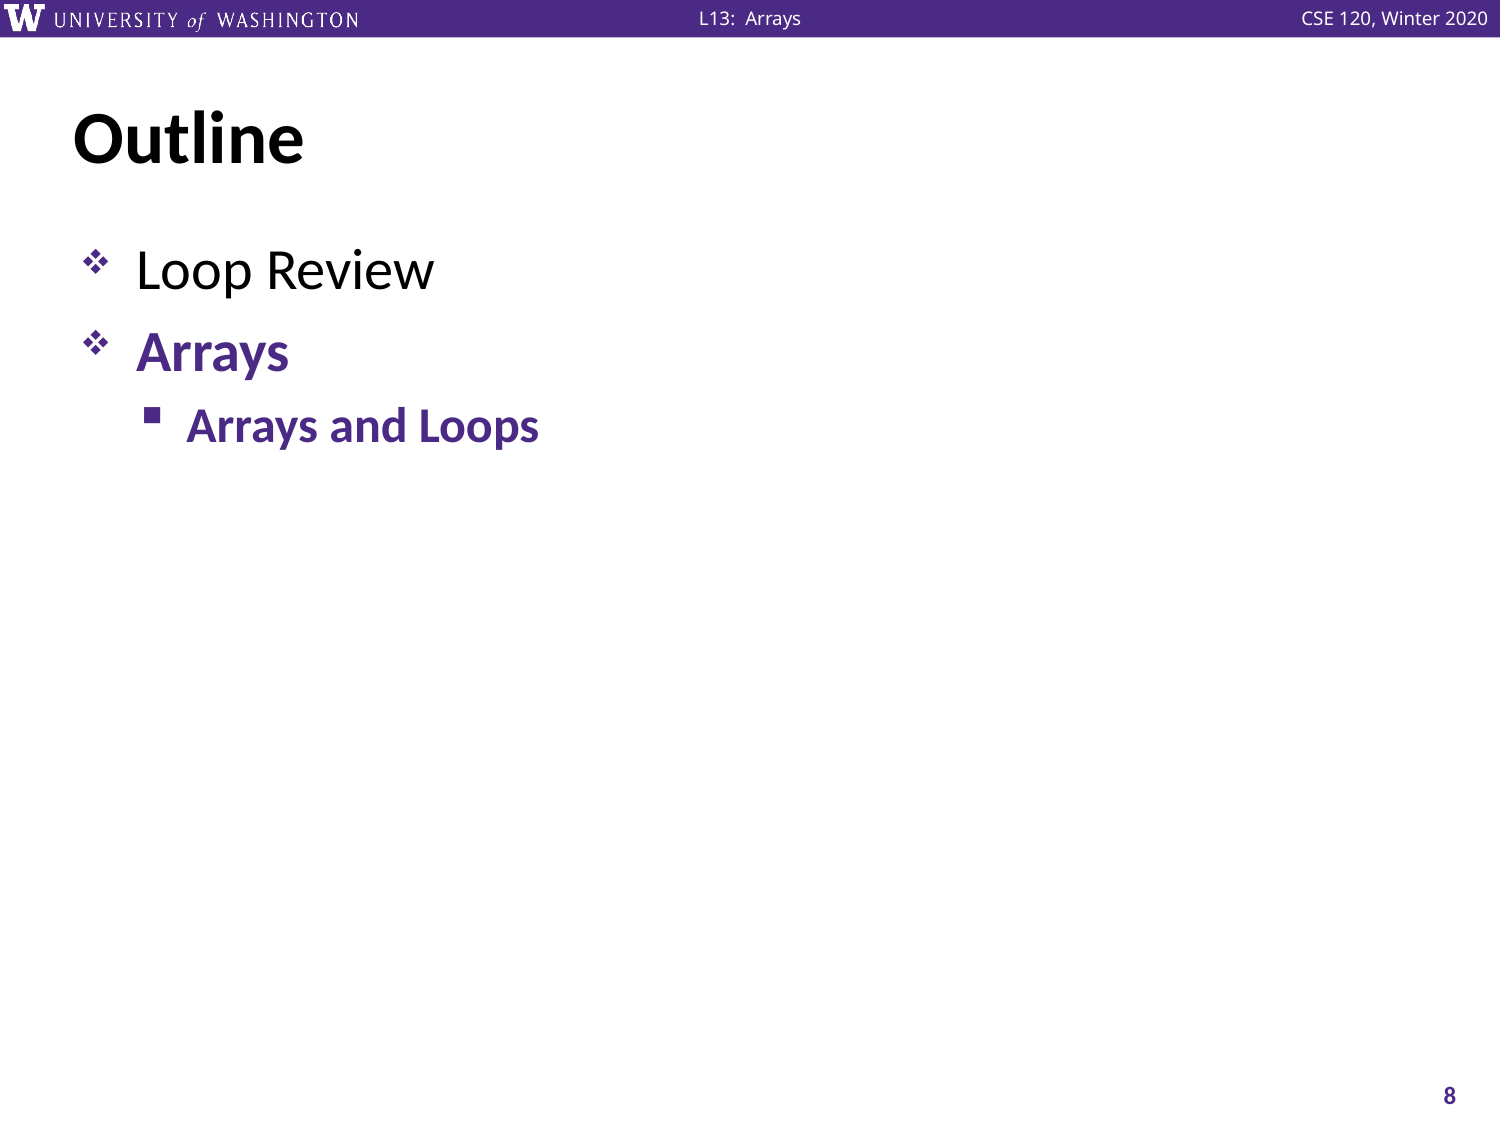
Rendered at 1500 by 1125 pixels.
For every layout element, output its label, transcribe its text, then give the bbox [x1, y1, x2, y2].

picture [4, 4, 358, 32]
slide_number 8 [1400, 1065, 1500, 1125]
title Outline [58, 71, 1438, 197]
list Loop Review Arrays Arrays and Loops [64, 223, 1438, 1040]
